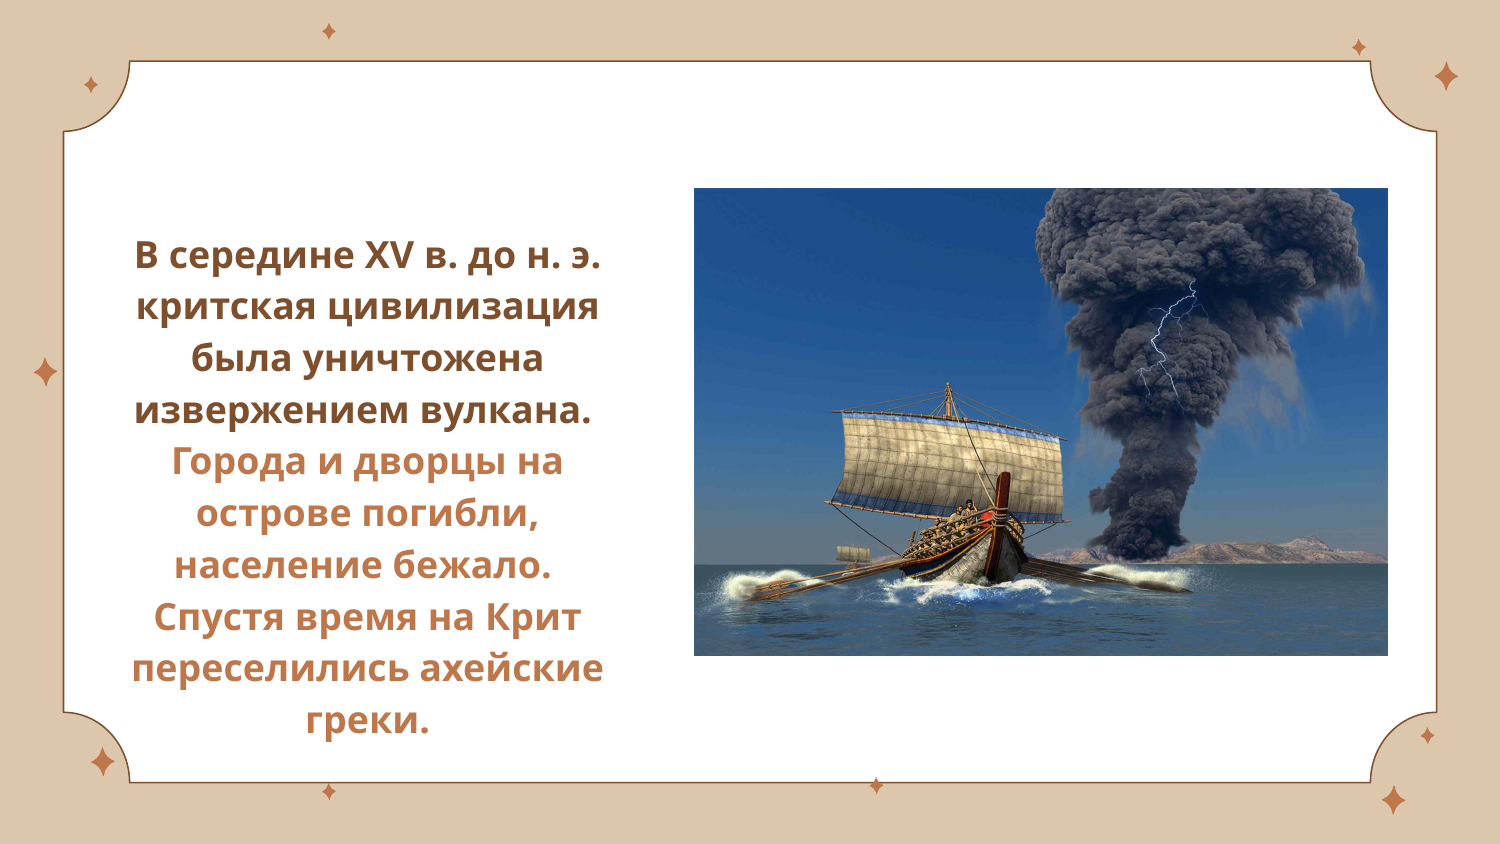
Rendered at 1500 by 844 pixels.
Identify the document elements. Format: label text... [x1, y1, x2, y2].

picture [694, 188, 1389, 656]
subtitle В середине XV в. до н. э. критская цивилизация была уничтожена извержением вулкана. Города и дворцы на острове погибли, население бежало. Спустя время на Крит переселились ахейские греки. [81, 208, 654, 296]
